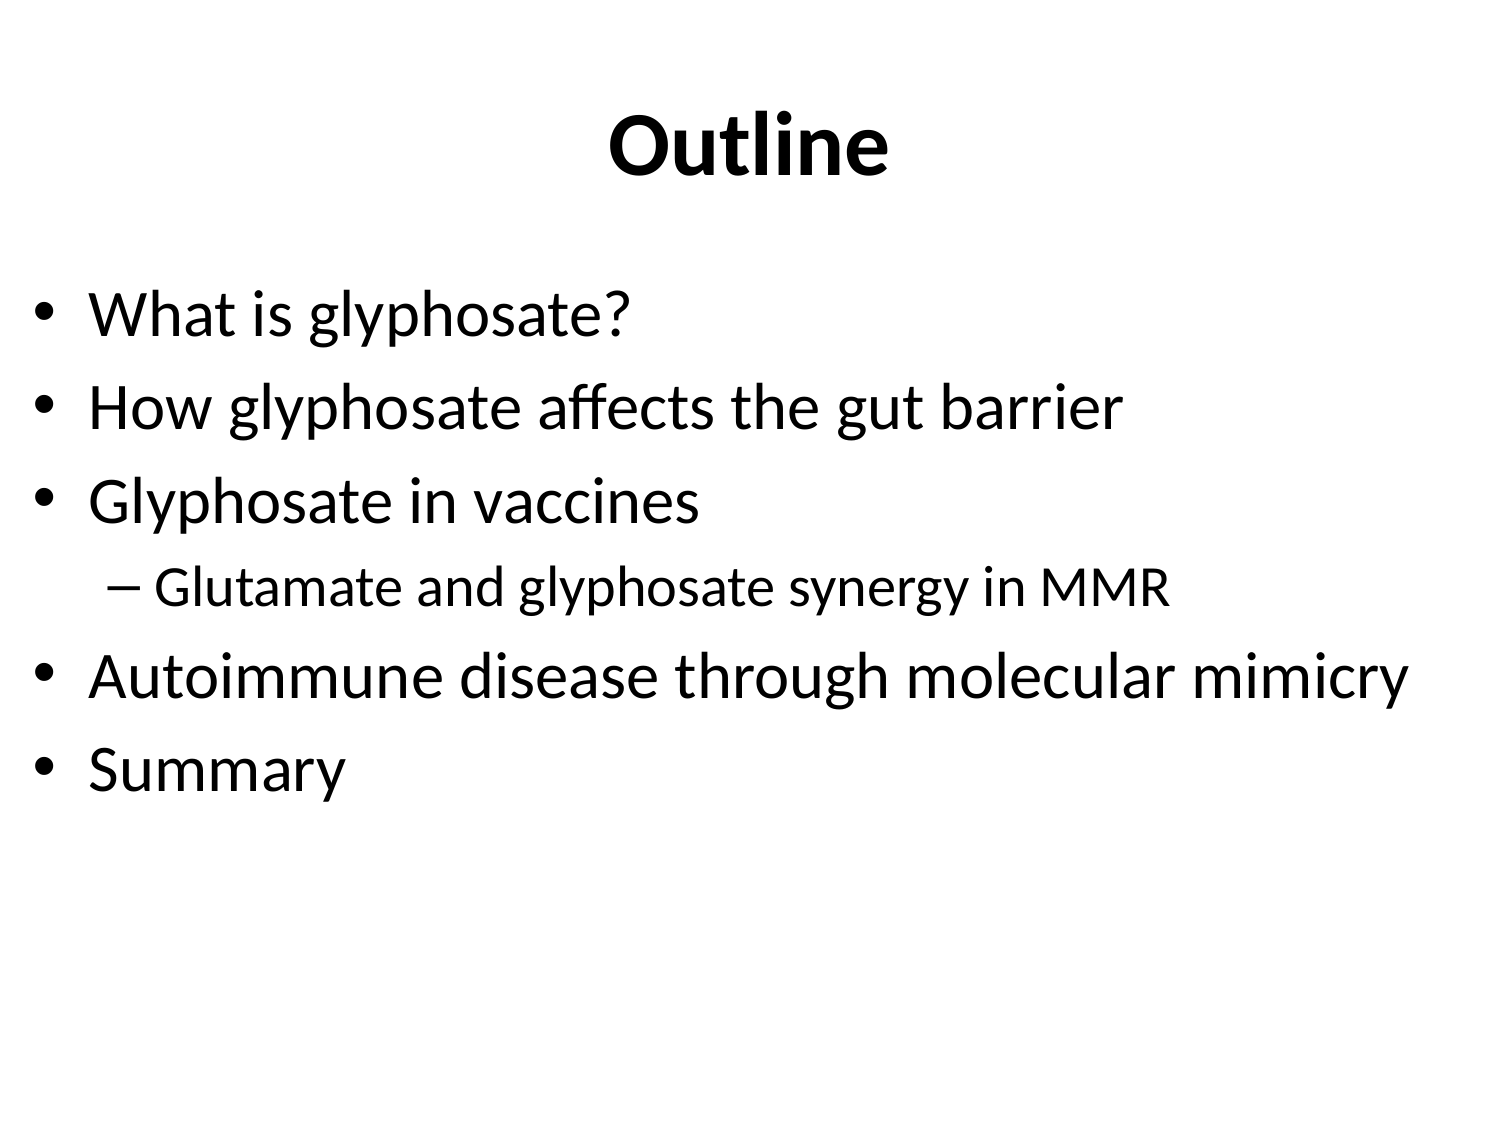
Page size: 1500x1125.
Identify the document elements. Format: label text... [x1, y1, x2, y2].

title Outline [75, 45, 1425, 233]
list What is glyphosate? How glyphosate affects the gut barrier Glyphosate in vaccines Glutamate and glyphosate synergy in MMR Autoimmune disease through molecular mimicry Summary [17, 262, 1479, 1005]
